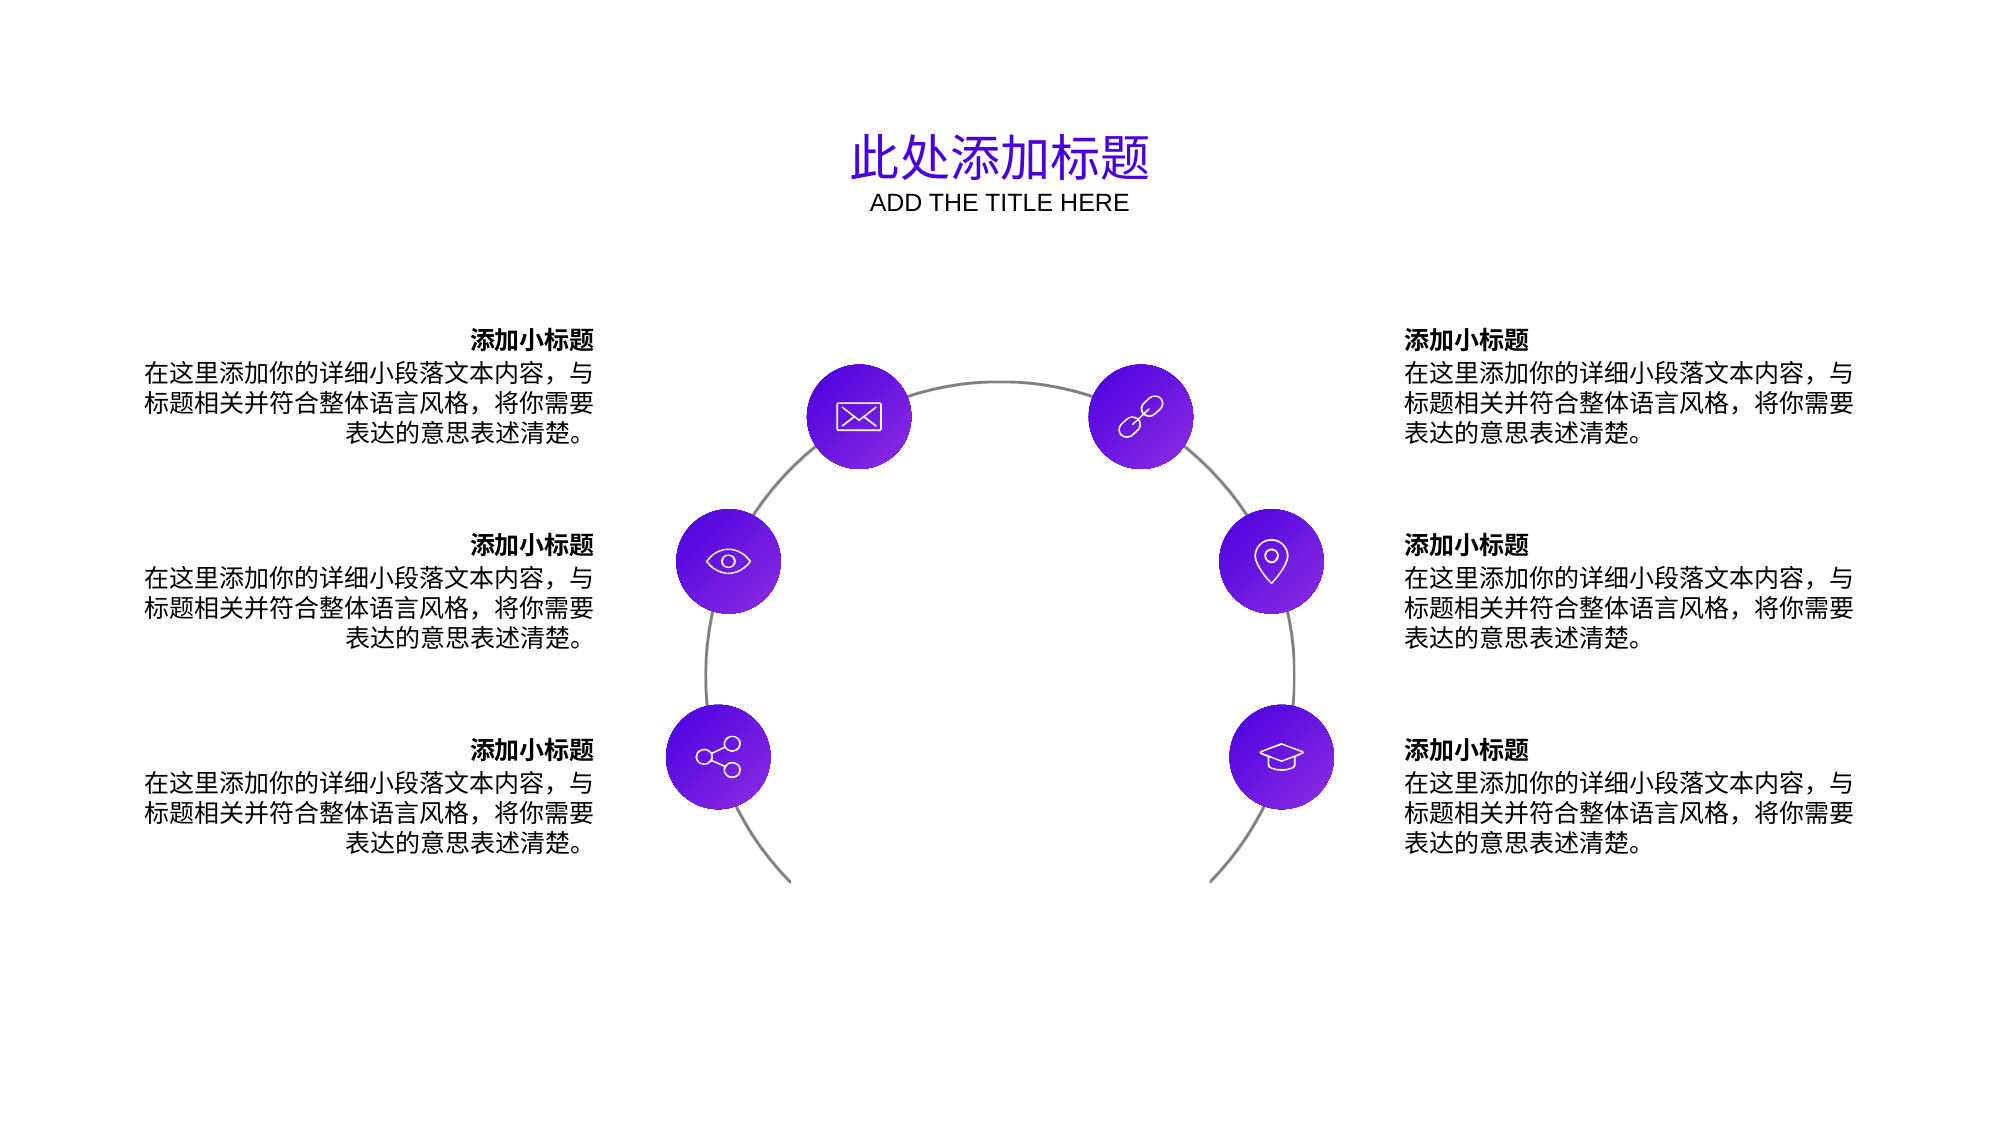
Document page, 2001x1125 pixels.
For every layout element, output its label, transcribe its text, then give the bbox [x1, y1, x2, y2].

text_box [1390, 521, 1886, 662]
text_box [114, 726, 610, 866]
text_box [1219, 509, 1324, 614]
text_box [114, 317, 610, 457]
text_box 此处添加标题 ADD THE TITLE HERE [760, 118, 1240, 224]
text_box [1229, 704, 1334, 810]
picture [704, 380, 1296, 884]
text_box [666, 704, 771, 810]
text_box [1390, 726, 1886, 866]
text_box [114, 521, 610, 662]
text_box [806, 364, 912, 469]
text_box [1390, 317, 1886, 457]
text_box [676, 509, 781, 614]
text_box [1088, 364, 1194, 469]
